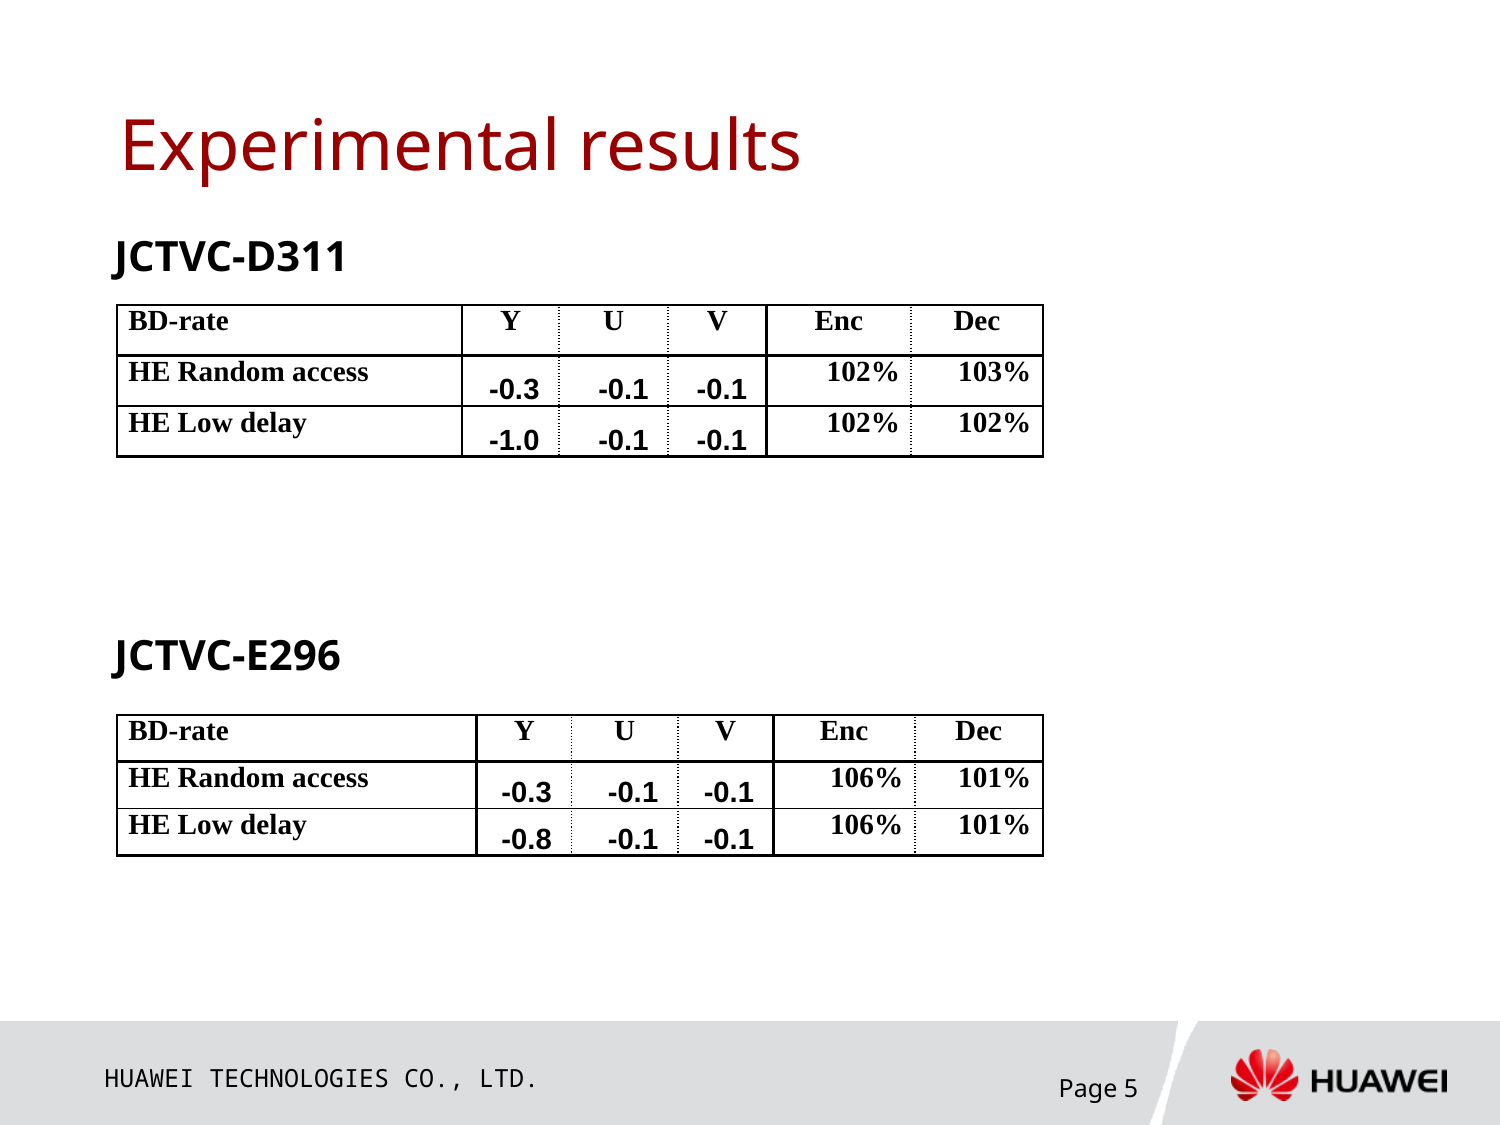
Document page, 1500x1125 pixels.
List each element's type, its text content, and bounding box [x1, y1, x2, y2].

table_header V [668, 306, 765, 354]
text_box JCTVC-E296 [99, 621, 856, 686]
table_header U [571, 716, 678, 760]
table_cell 102% [768, 357, 911, 405]
table_cell 103% [911, 357, 1042, 405]
table_cell -0.3 [478, 763, 571, 808]
table_cell -0.1 [571, 809, 678, 854]
table_header U [559, 306, 668, 354]
table_cell HE Low delay [118, 407, 461, 455]
table_cell 102% [768, 407, 911, 455]
table_cell -0.1 [559, 407, 668, 455]
title Experimental results [106, 70, 1378, 214]
table_cell 101% [915, 809, 1042, 854]
table_cell HE Random access [118, 763, 475, 808]
table_header BD-rate [118, 306, 461, 354]
table_header Dec [915, 716, 1042, 760]
table_cell -0.1 [678, 809, 772, 854]
table_header Enc [775, 716, 915, 760]
table_header BD-rate [118, 716, 475, 760]
table_header Y [478, 716, 571, 760]
table_cell 106% [775, 809, 915, 854]
text_box JCTVC-D311 [99, 222, 856, 288]
table_header Dec [911, 306, 1042, 354]
table_cell -0.1 [678, 763, 772, 808]
table_header V [678, 716, 772, 760]
table_cell -0.3 [463, 357, 559, 405]
table_cell HE Low delay [118, 809, 475, 854]
table_cell HE Random access [118, 357, 461, 405]
table_cell -0.1 [559, 357, 668, 405]
table_cell -0.8 [478, 809, 571, 854]
table_cell 101% [915, 763, 1042, 808]
table_cell -1.0 [463, 407, 559, 455]
table_cell 102% [911, 407, 1042, 455]
table_header Y [463, 306, 559, 354]
picture [0, 1021, 1500, 1125]
table_header Enc [768, 306, 911, 354]
table_cell 106% [775, 763, 915, 808]
table_cell -0.1 [668, 357, 765, 405]
table_cell -0.1 [668, 407, 765, 455]
table_cell -0.1 [571, 763, 678, 808]
